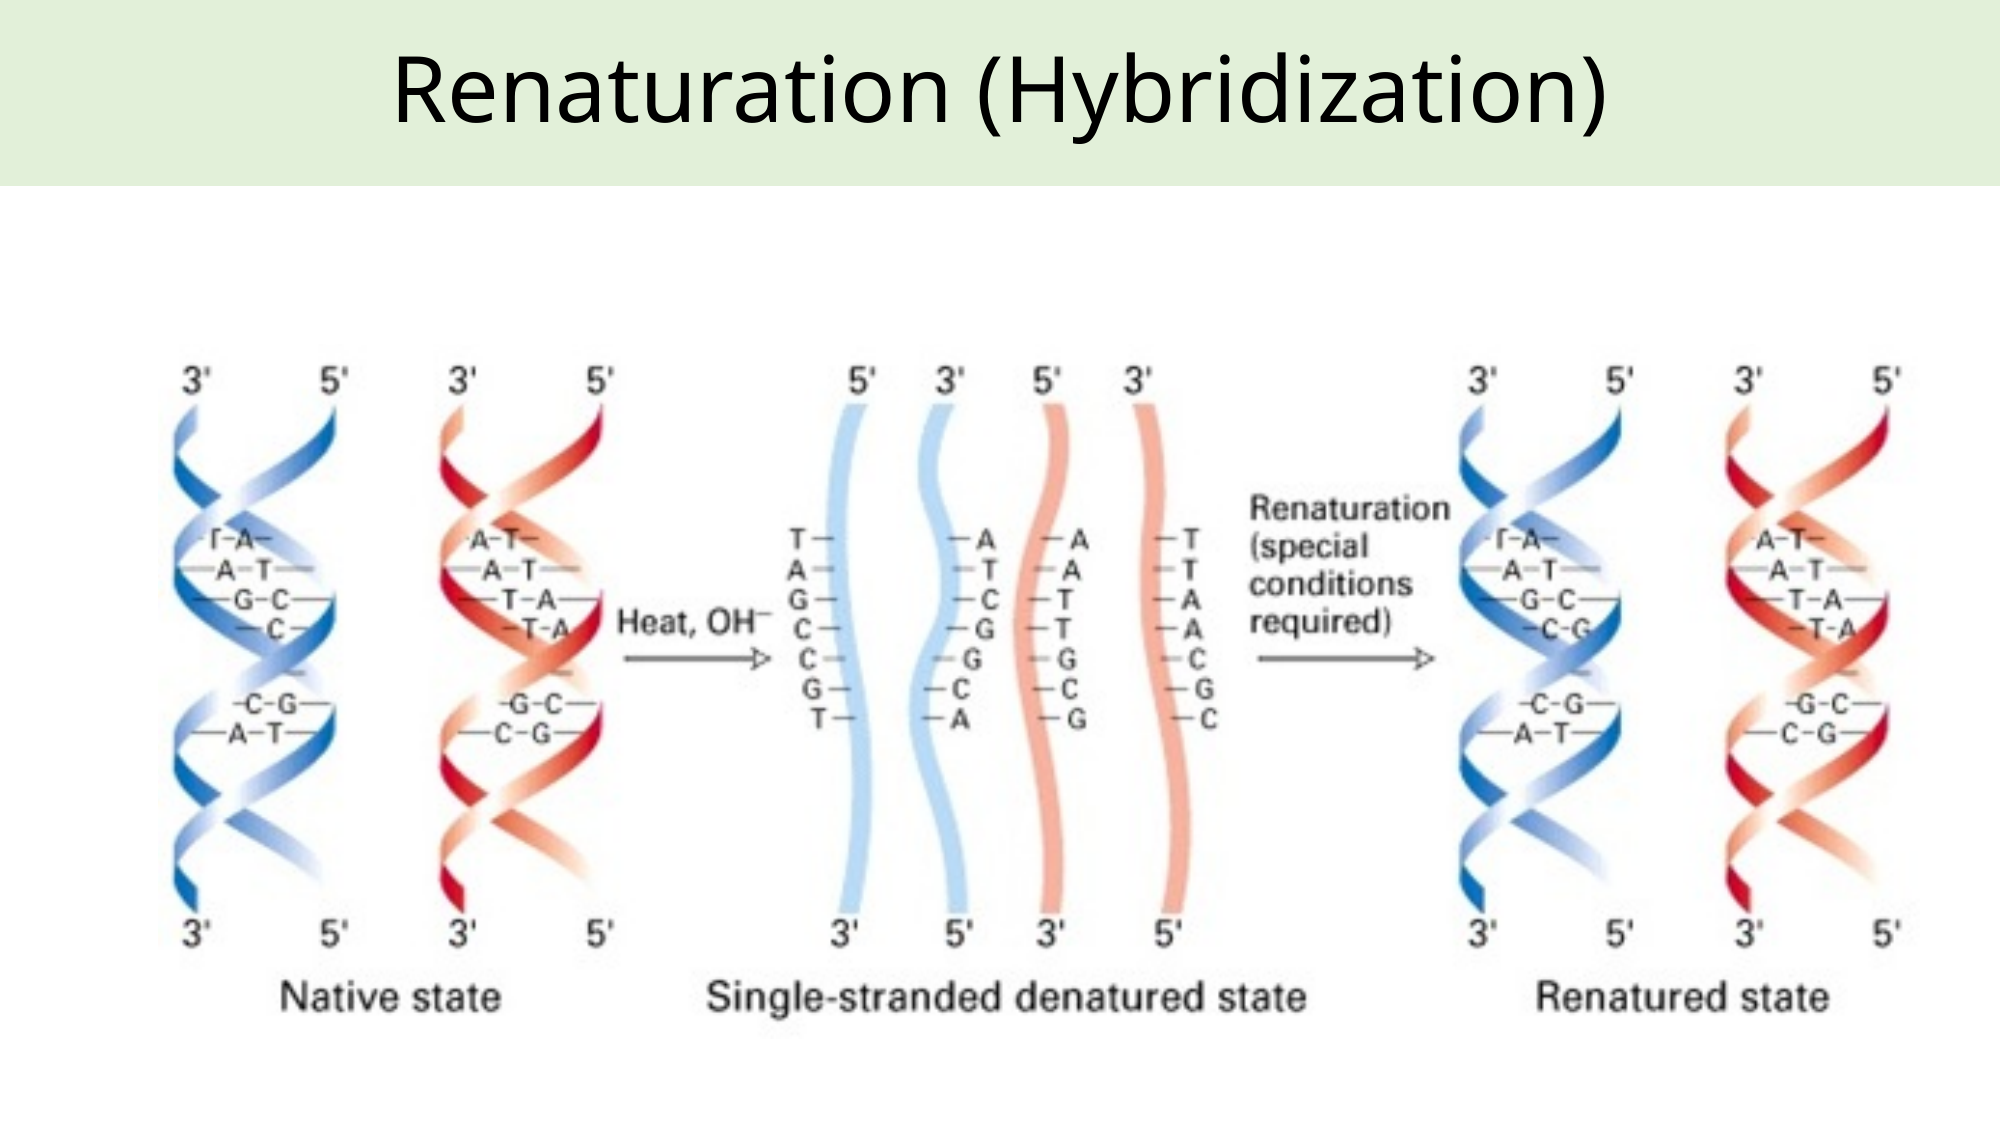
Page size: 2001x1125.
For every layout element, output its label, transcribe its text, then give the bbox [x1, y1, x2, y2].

picture [158, 344, 1920, 1039]
title Renaturation (Hybridization) [0, 0, 2000, 186]
